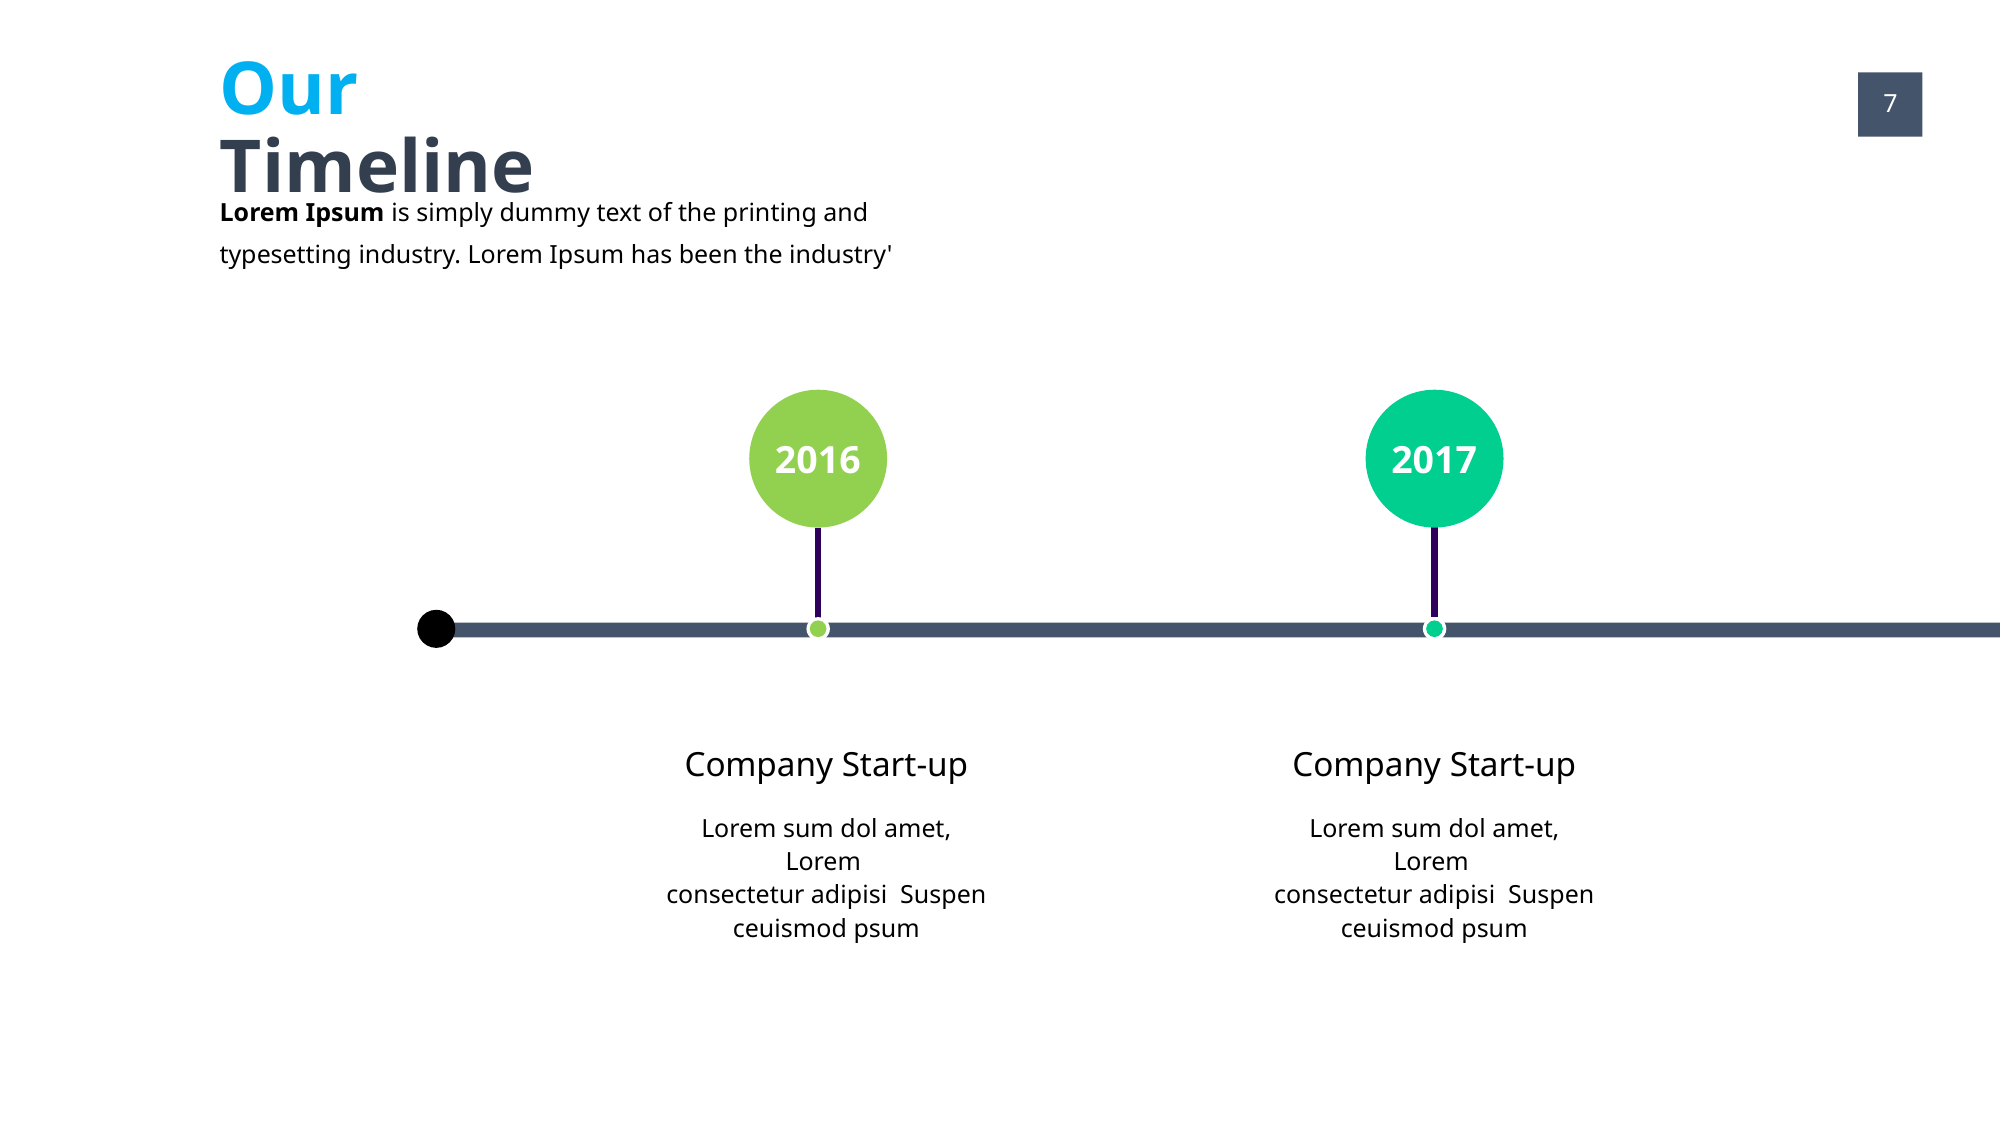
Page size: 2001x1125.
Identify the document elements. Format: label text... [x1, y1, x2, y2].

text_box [1242, 736, 1627, 918]
title Our Timeline [204, 74, 668, 177]
text_box Company Start-up [634, 736, 1019, 791]
text_box Lorem Ipsum is simply dummy text of the printing and typesetting industry. Lorem Ipsum has been the industry' [204, 177, 982, 276]
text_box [1422, 617, 1447, 641]
slide_number 7 [1854, 78, 1927, 130]
text_box 2017 [1376, 428, 1493, 489]
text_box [806, 617, 830, 641]
text_box [416, 608, 457, 649]
text_box 2016 [760, 428, 876, 489]
text_box [830, 622, 1422, 638]
text_box [455, 622, 806, 638]
text_box Lorem sum dol amet, Lorem consectetur adipisi Suspen ceuismod psum [650, 801, 1003, 950]
text_box [1364, 388, 1505, 529]
text_box [748, 388, 889, 529]
text_box [1447, 622, 2000, 638]
